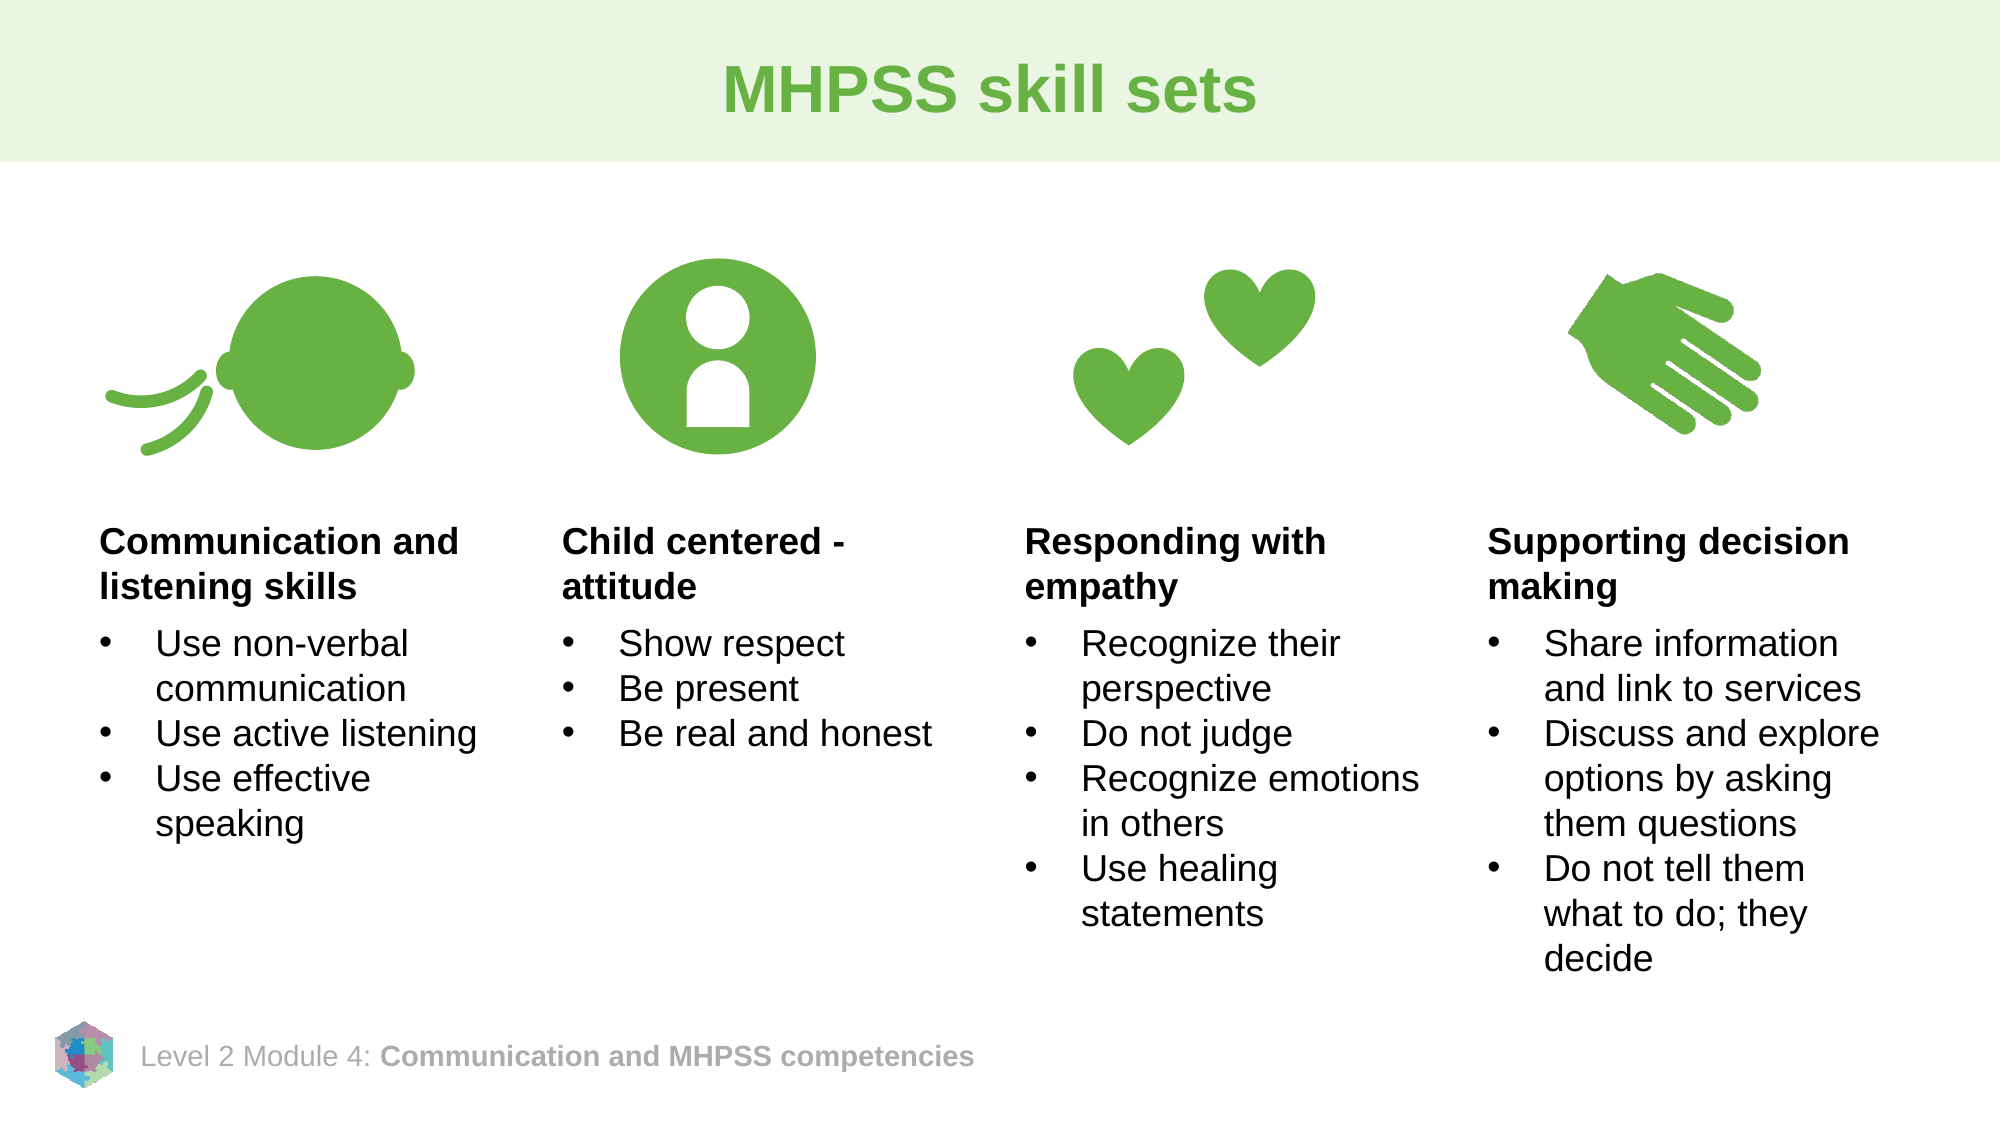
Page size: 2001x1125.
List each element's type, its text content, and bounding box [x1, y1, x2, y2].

picture [1513, 185, 1838, 510]
text_box [1072, 346, 1186, 447]
text_box [1203, 268, 1317, 369]
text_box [47, 239, 415, 452]
title MHPSS skill sets [137, 19, 1863, 163]
picture [55, 1021, 113, 1088]
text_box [619, 258, 816, 455]
text_box Communication and listening skills Use non-verbal communication Use active listening Use effective speaking [84, 509, 521, 852]
text_box Child centered -attitude Show respect Be present Be real and honest [547, 509, 984, 762]
text_box Supporting decision making Share information and link to services Discuss and explore options by asking them questions Do not tell them what to do; they decide [1472, 509, 1909, 987]
text_box Responding with empathy Recognize their perspective Do not judge Recognize emotions in others Use healing statements [1009, 509, 1446, 942]
